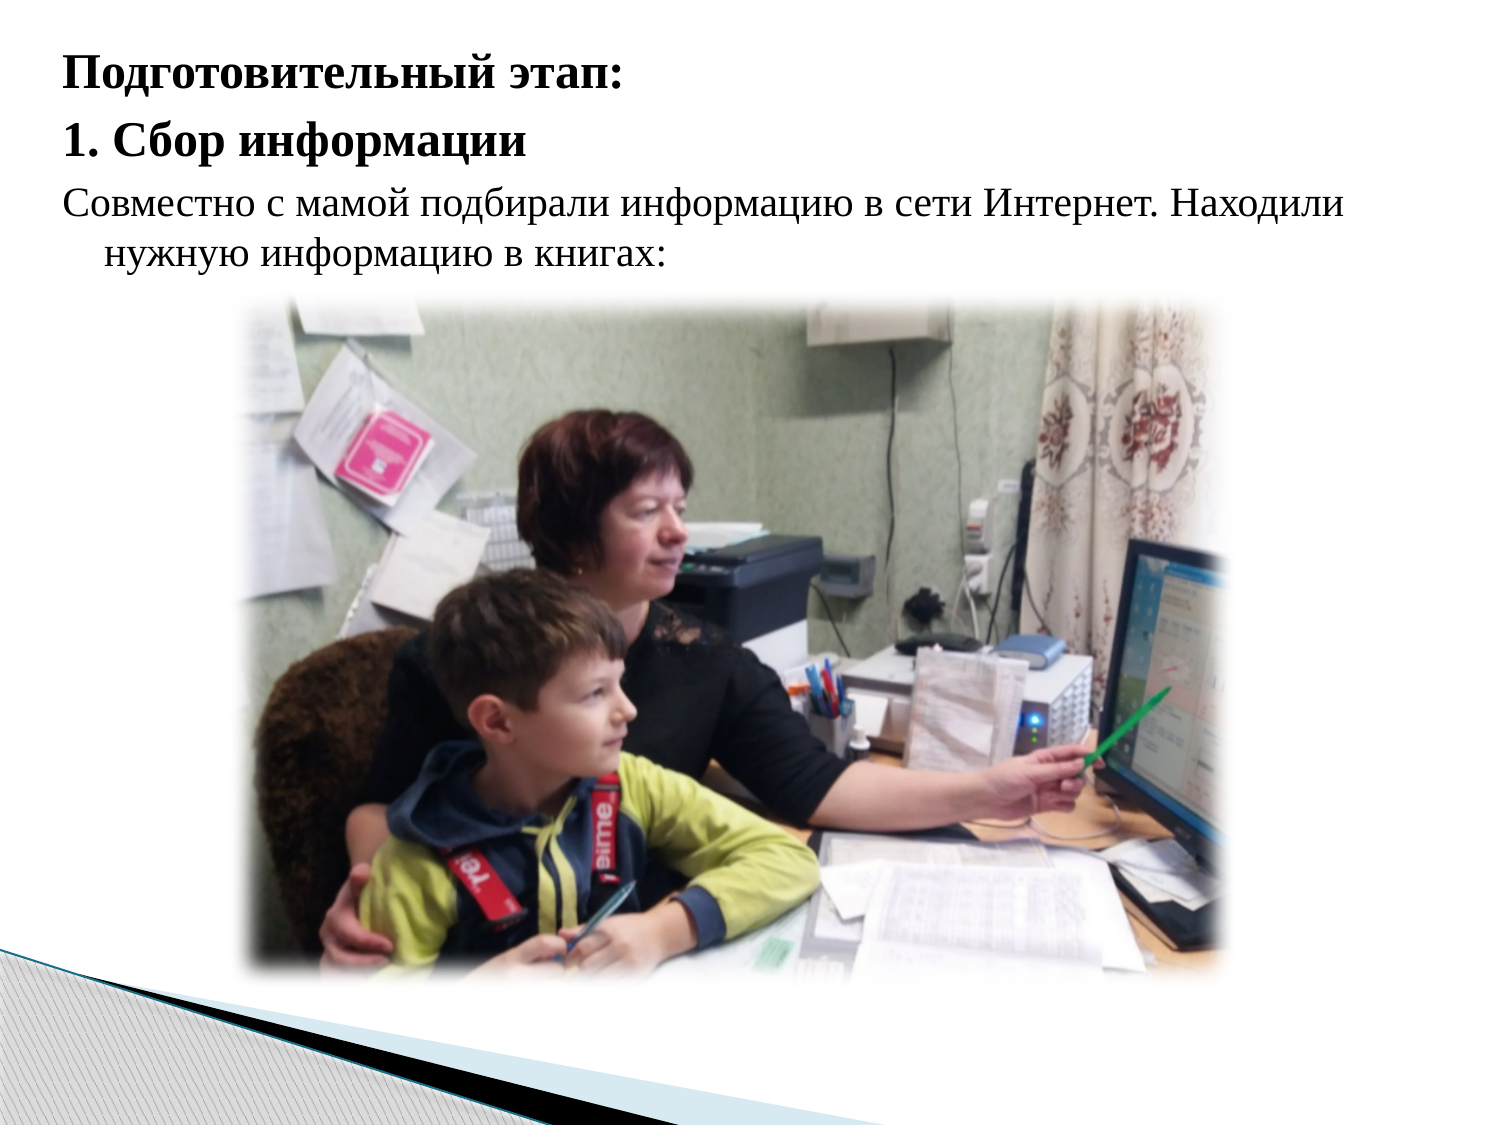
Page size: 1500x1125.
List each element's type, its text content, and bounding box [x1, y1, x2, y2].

list Подготовительный этап: 1. Сбор информации Совместно с мамой подбирали информацию в сети Интернет. Находили нужную информацию в книгах: [29, 30, 1459, 986]
picture [229, 290, 1235, 988]
